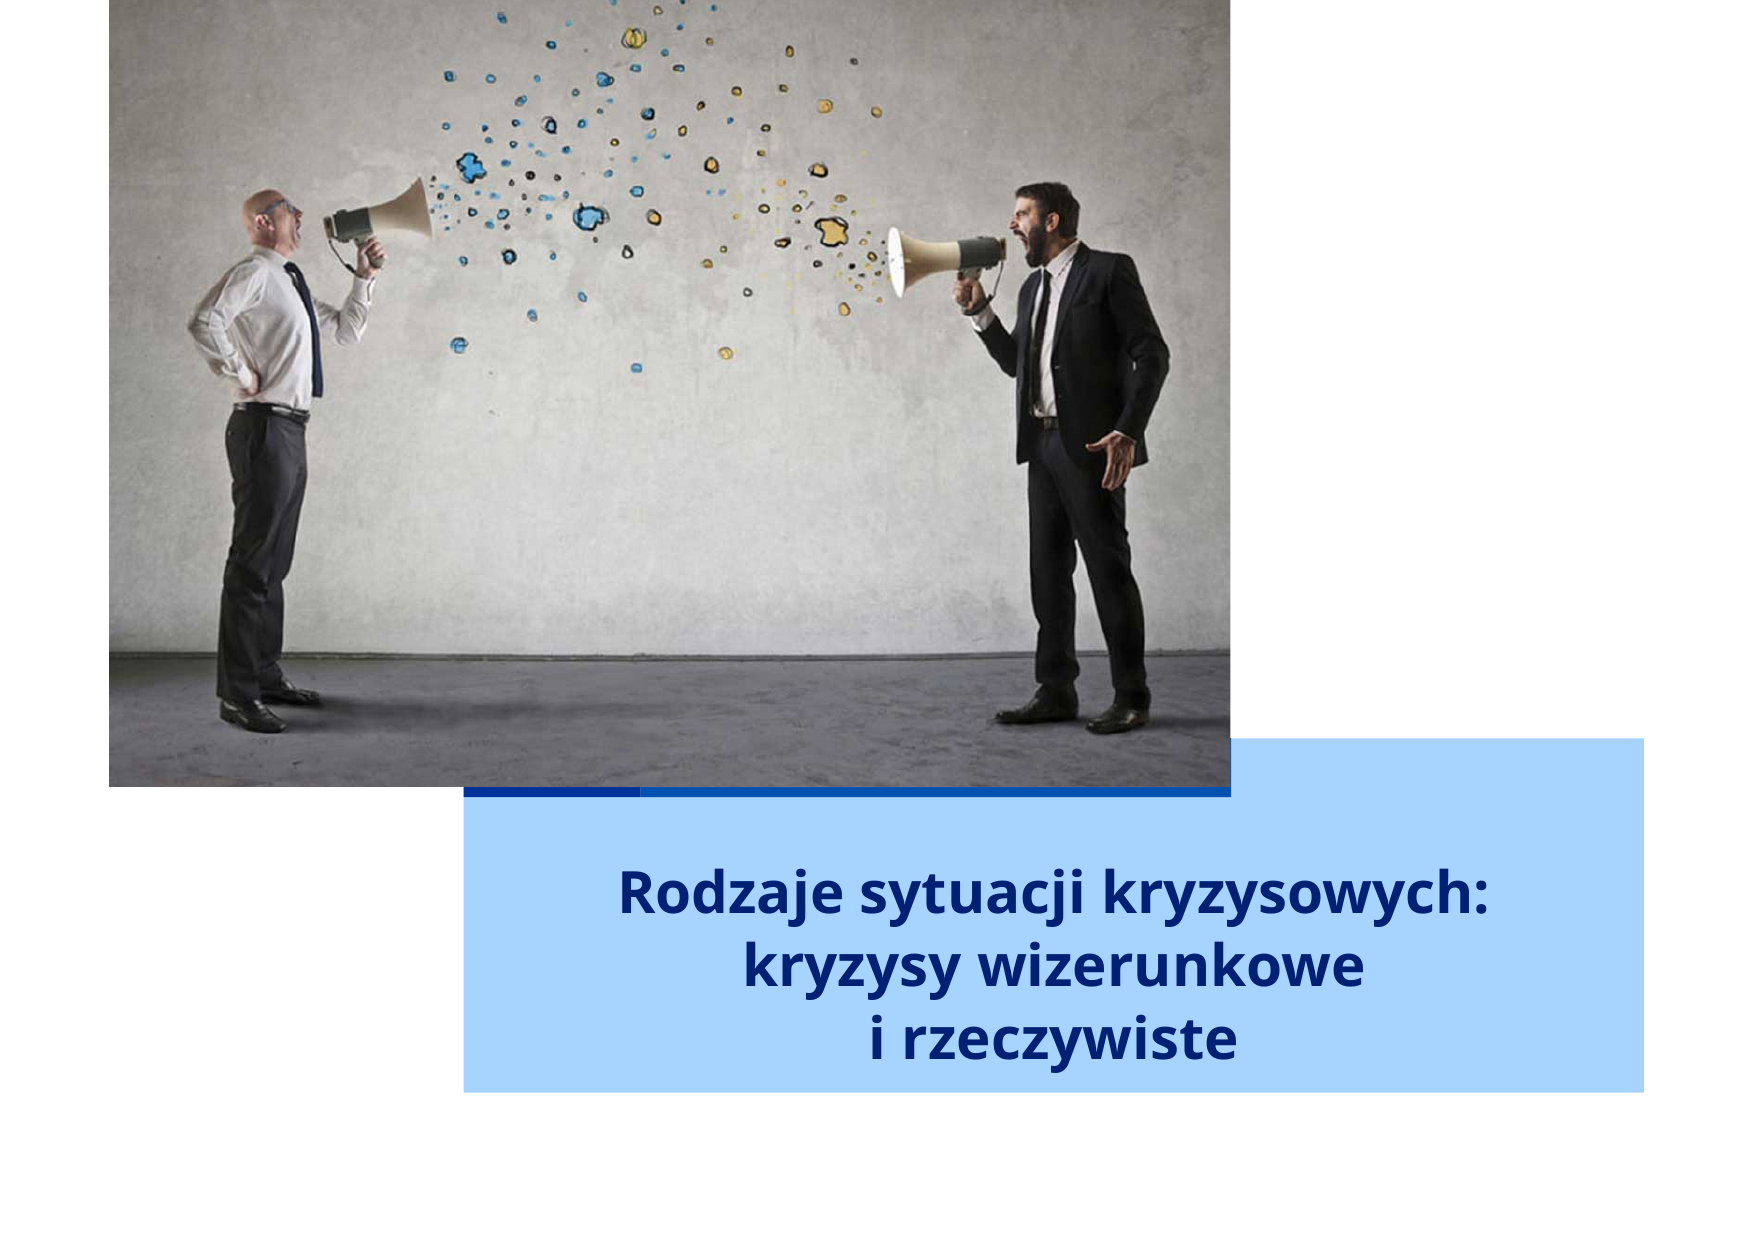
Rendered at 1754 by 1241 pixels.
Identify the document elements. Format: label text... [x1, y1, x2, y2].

picture [109, 0, 1231, 787]
title Rodzaje sytuacji kryzysowych: kryzysy wizerunkowe i rzeczywiste [522, 852, 1586, 1069]
